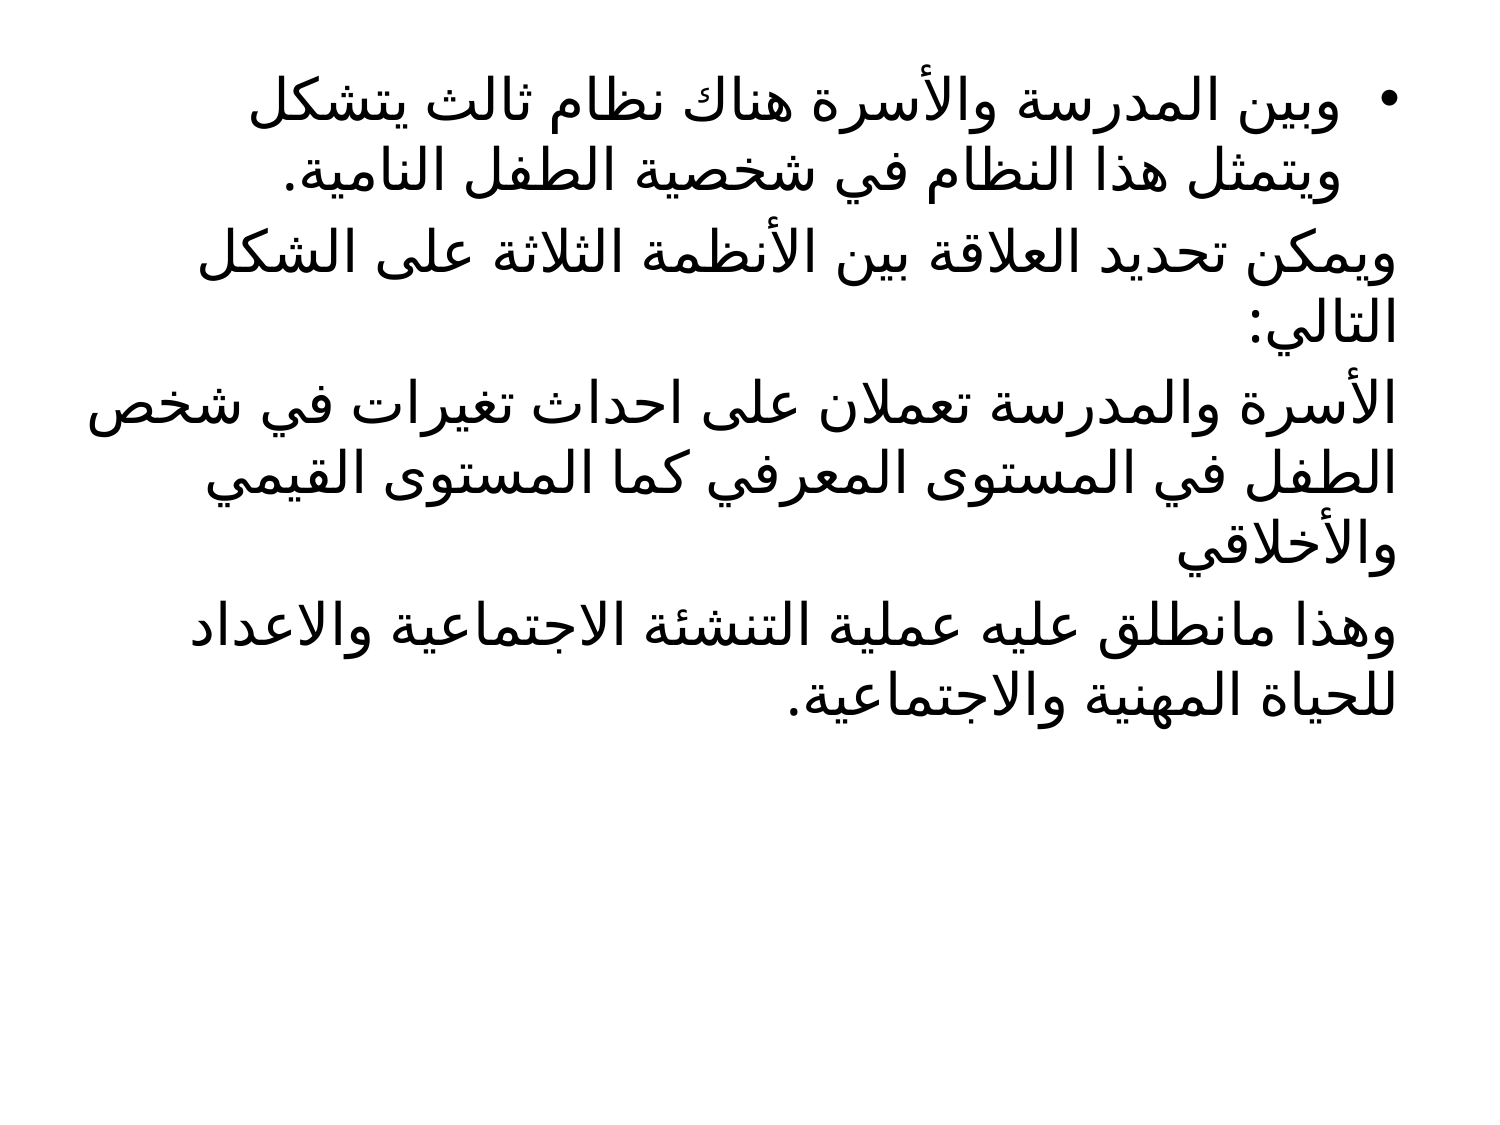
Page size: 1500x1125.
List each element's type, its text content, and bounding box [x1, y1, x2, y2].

list وبين المدرسة والأسرة هناك نظام ثالث يتشكل ويتمثل هذا النظام في شخصية الطفل النامية. ويمكن تحديد العلاقة بين الأنظمة الثلاثة على الشكل التالي: الأسرة والمدرسة تعملان على احداث تغيرات في شخص الطفل في المستوى المعرفي كما المستوى القيمي والأخلاقي وهذا مانطلق عليه عملية التنشئة الاجتماعية والاعداد للحياة المهنية والاجتماعية. [64, 54, 1415, 1035]
